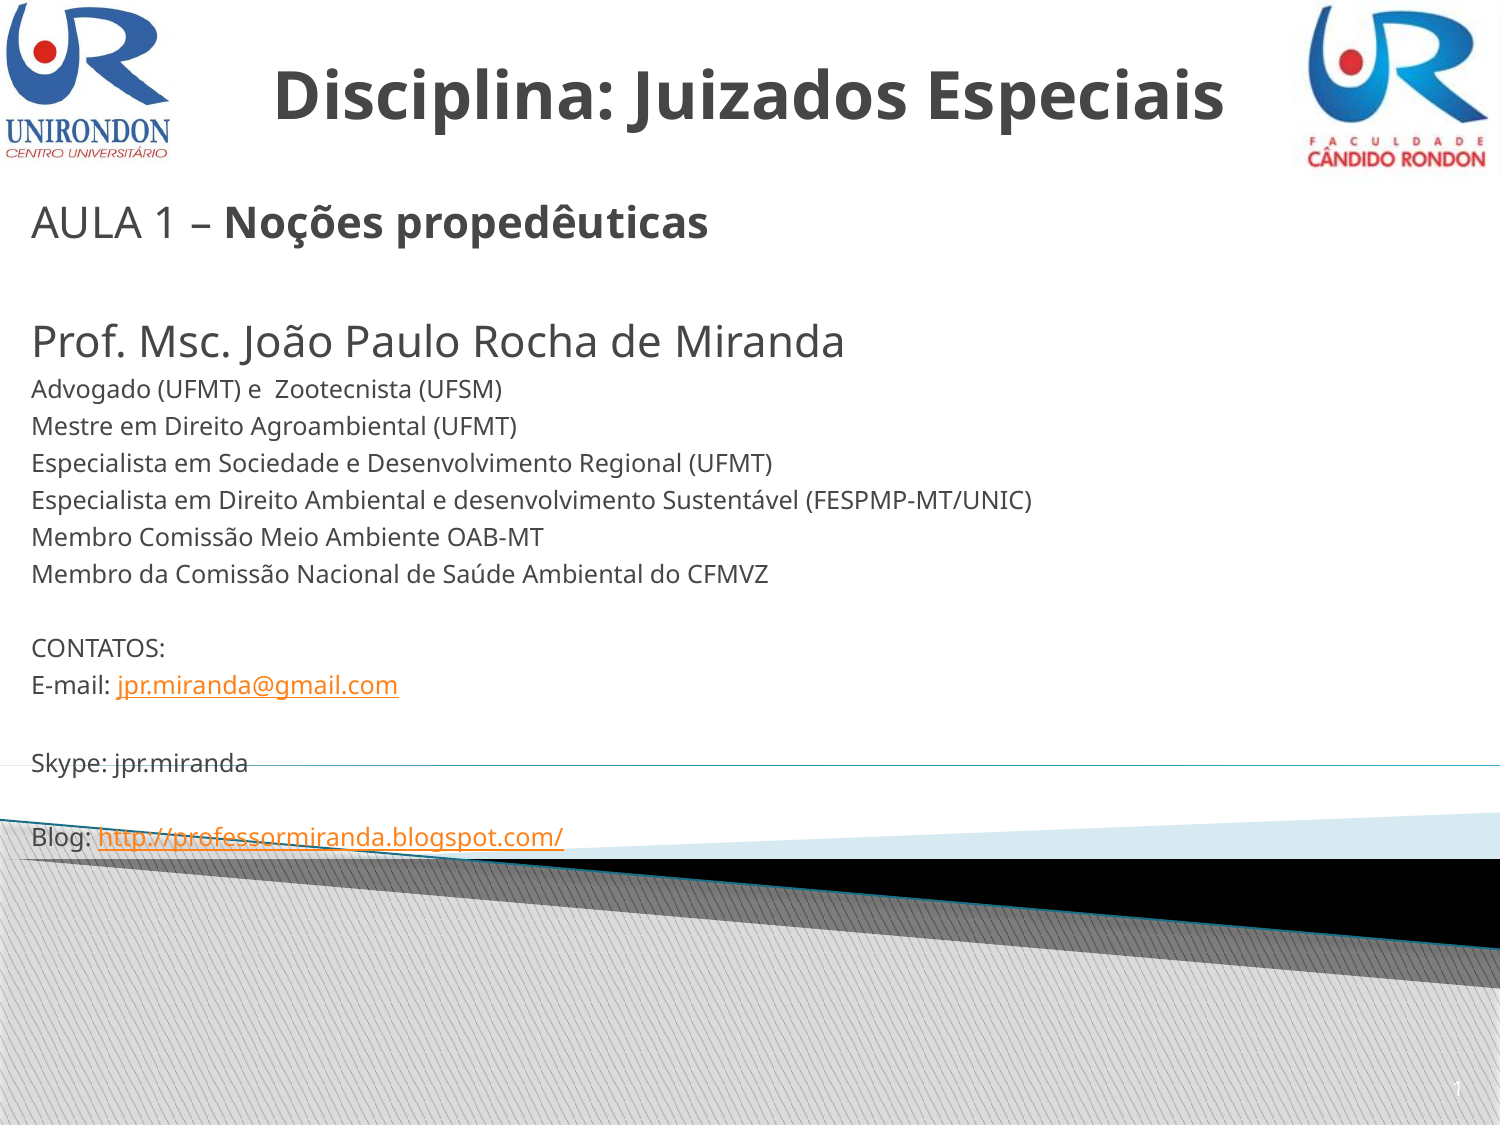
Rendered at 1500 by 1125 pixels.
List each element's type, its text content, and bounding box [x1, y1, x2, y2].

slide_number 1 [1418, 1051, 1479, 1112]
title Disciplina: Juizados Especiais [181, 35, 1286, 141]
picture [0, 0, 176, 164]
picture [118, 868, 1500, 989]
subtitle AULA 1 – Noções propedêuticas Prof. Msc. João Paulo Rocha de Miranda Advogado (UFMT) e Zootecnista (UFSM) Mestre em Direito Agroambiental (UFMT) Especialista em Sociedade e Desenvolvimento Regional (UFMT) Especialista em Direito Ambiental e desenvolvimento Sustentável (FESPMP-MT/UNIC) Membro Comissão Meio Ambiente OAB-MT Membro da Comissão Nacional de Saúde Ambiental do CFMVZ CONTATOS: E-mail: jpr.miranda@gmail.com Skype: jpr.miranda Blog: http://professormiranda.blogspot.com/ [23, 187, 1454, 868]
picture [1292, 0, 1500, 183]
